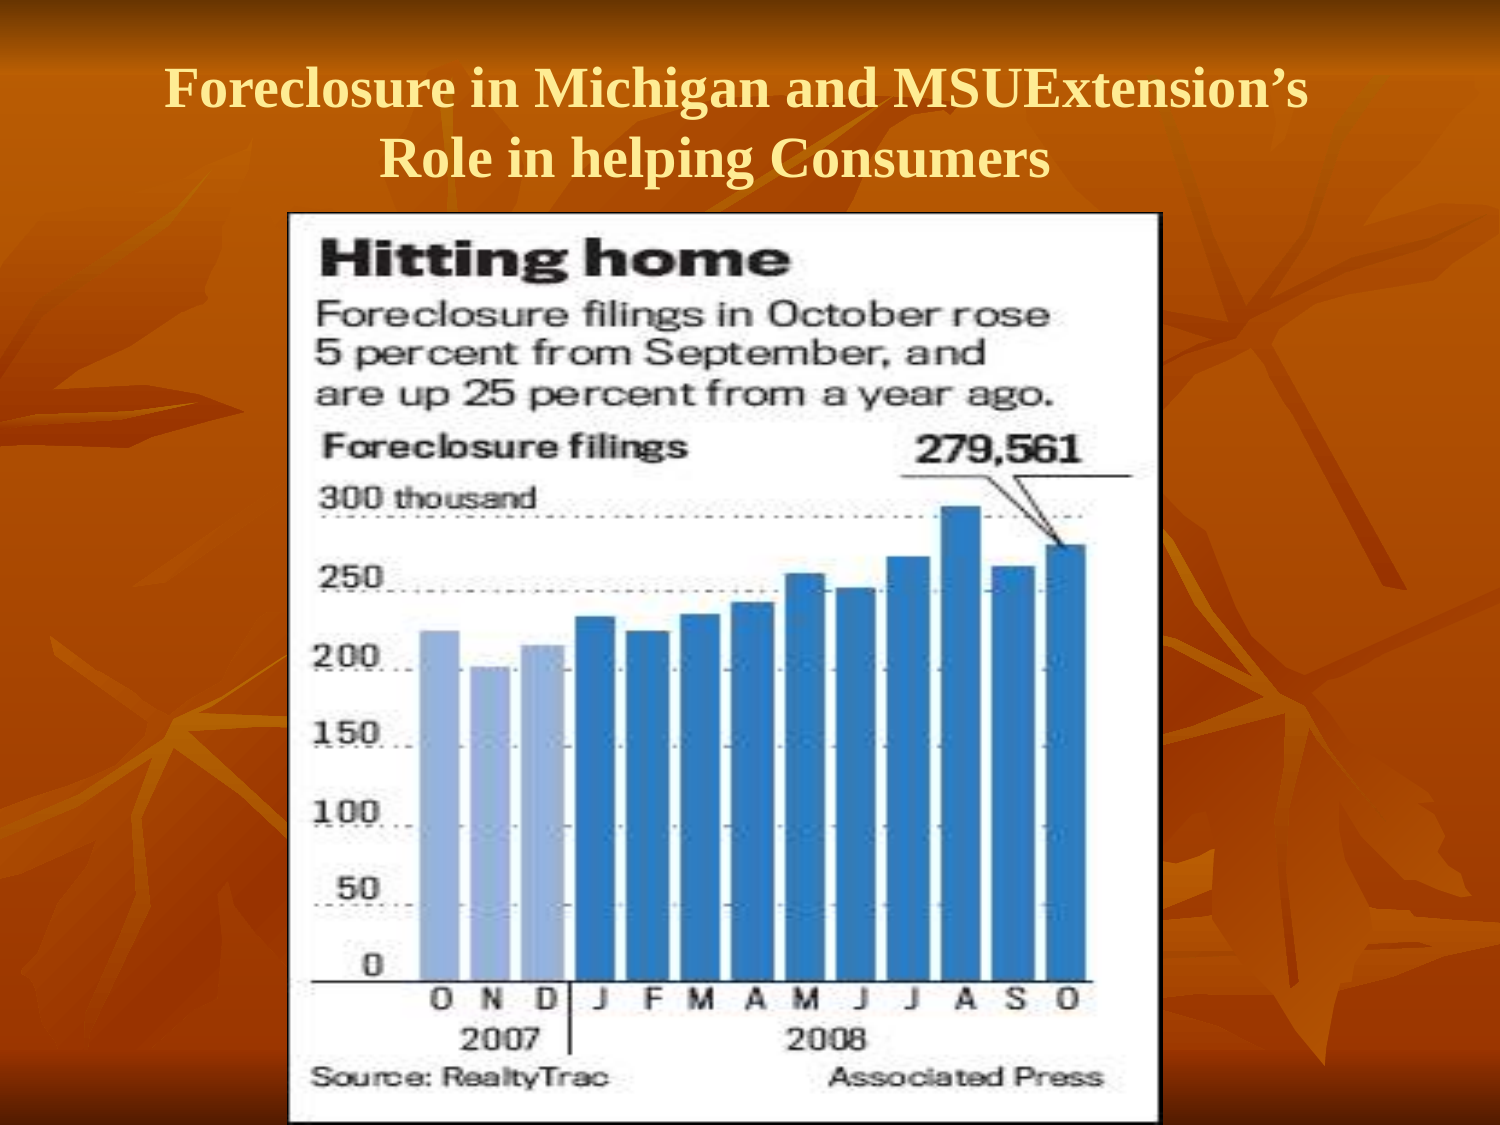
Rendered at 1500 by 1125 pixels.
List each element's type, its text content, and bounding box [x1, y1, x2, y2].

title Foreclosure in Michigan and MSUExtension’s Role in helping Consumers [99, 37, 1376, 201]
picture [287, 212, 1163, 1125]
